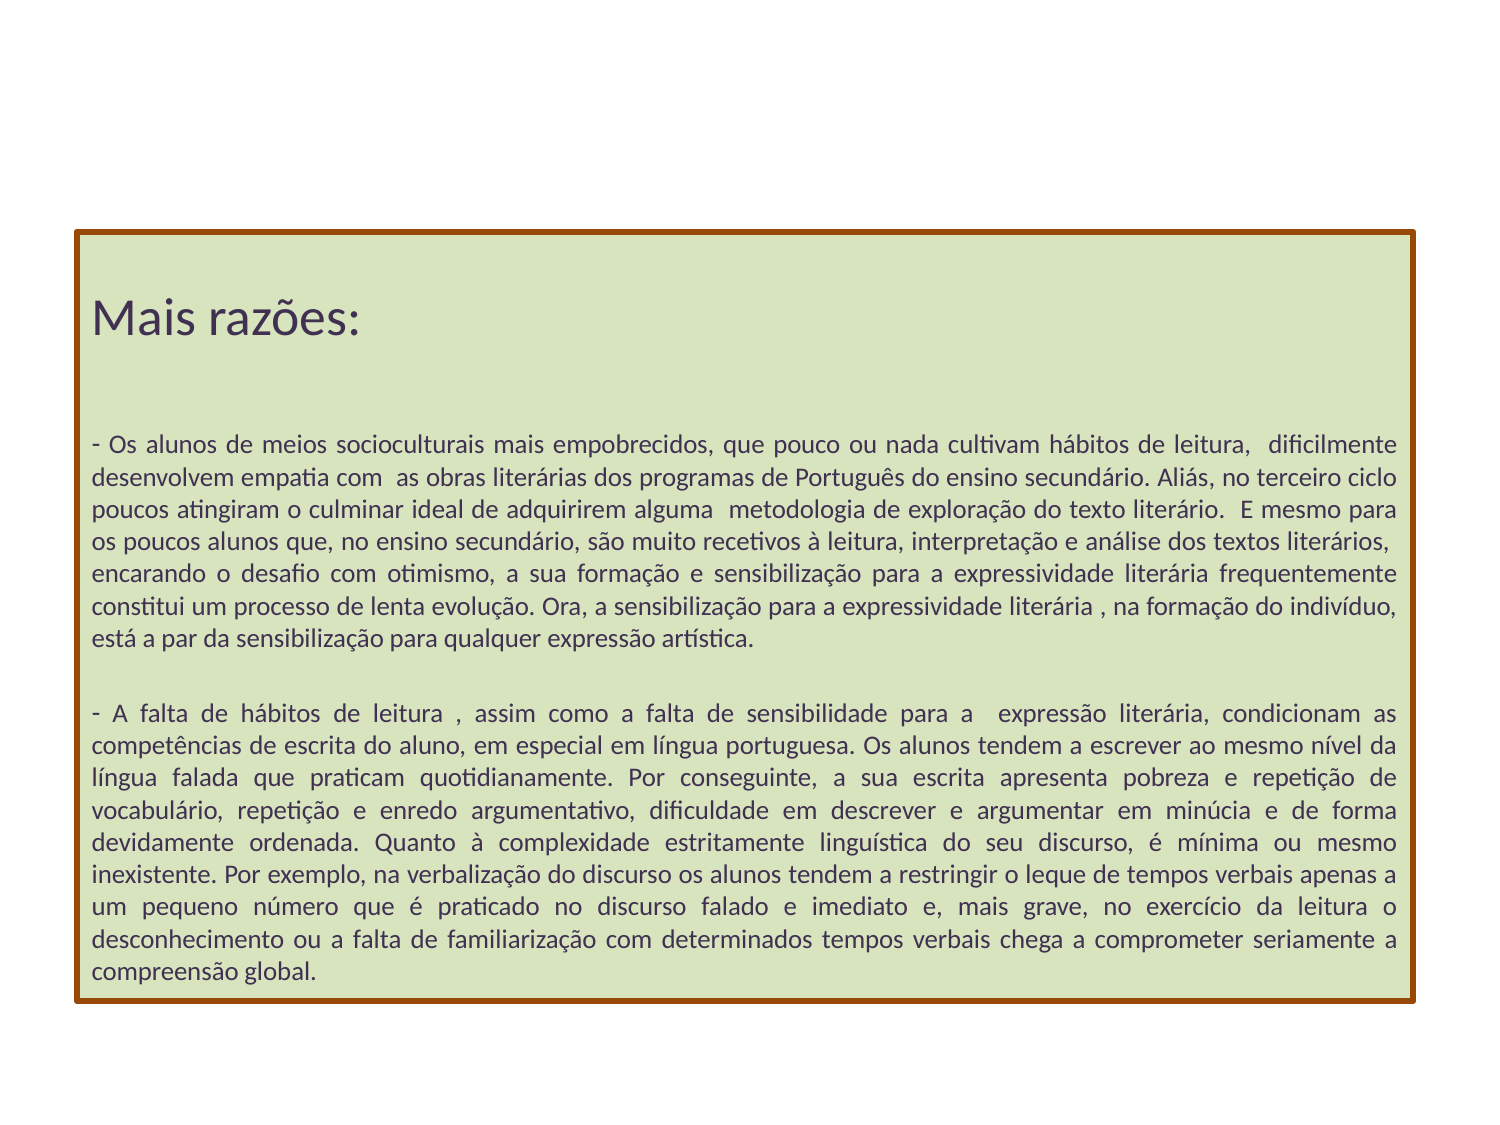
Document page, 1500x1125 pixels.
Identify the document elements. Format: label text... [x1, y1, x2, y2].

list Mais razões: Os alunos de meios socioculturais mais empobrecidos, que pouco ou nada cultivam hábitos de leitura, dificilmente desenvolvem empatia com as obras literárias dos programas de Português do ensino secundário. Aliás, no terceiro ciclo poucos atingiram o culminar ideal de adquirirem alguma metodologia de exploração do texto literário. E mesmo para os poucos alunos que, no ensino secundário, são muito recetivos à leitura, interpretação e análise dos textos literários, encarando o desafio com otimismo, a sua formação e sensibilização para a expressividade literária frequentemente constitui um processo de lenta evolução. Ora, a sensibilização para a expressividade literária , na formação do indivíduo, está a par da sensibilização para qualquer expressão artística. A falta de hábitos de leitura , assim como a falta de sensibilidade para a expressão literária, condicionam as competências de escrita do aluno, em especial em língua portuguesa. Os alunos tendem a escrever ao mesmo nível da língua falada que praticam quotidianamente. Por conseguinte, a sua escrita apresenta pobreza e repetição de vocabulário, repetição e enredo argumentativo, dificuldade em descrever e argumentar em minúcia e de forma devidamente ordenada. Quanto à complexidade estritamente linguística do seu discurso, é mínima ou mesmo inexistente. Por exemplo, na verbalização do discurso os alunos tendem a restringir o leque de tempos verbais apenas a um pequeno número que é praticado no discurso falado e imediato e, mais grave, no exercício da leitura o desconhecimento ou a falta de familiarização com determinados tempos verbais chega a comprometer seriamente a compreensão global. [76, 231, 1414, 1002]
